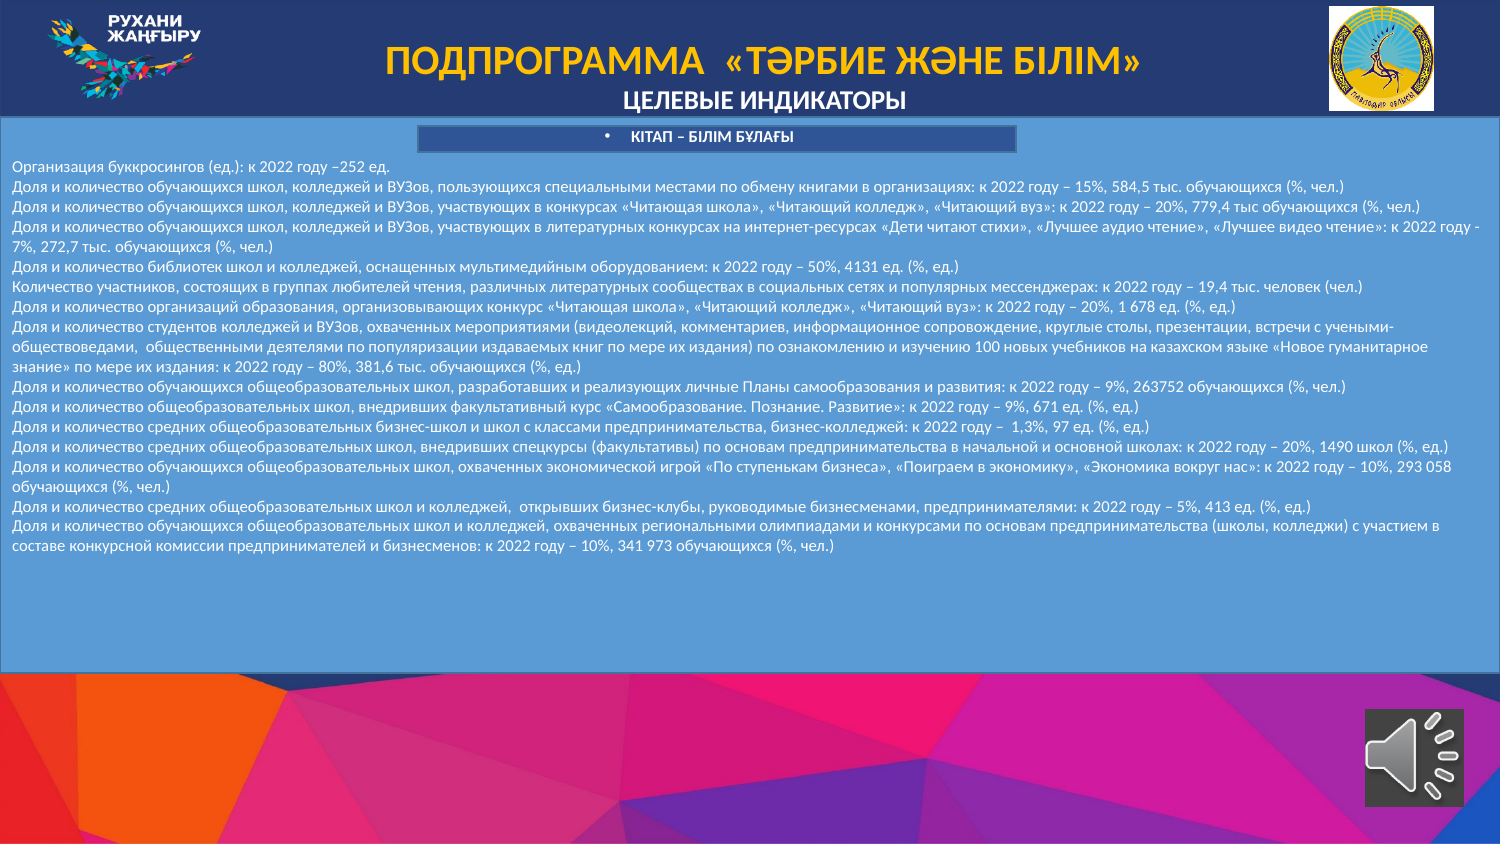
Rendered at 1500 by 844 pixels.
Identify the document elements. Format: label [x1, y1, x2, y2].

text_box [1364, 708, 1465, 809]
picture [0, 0, 1500, 844]
